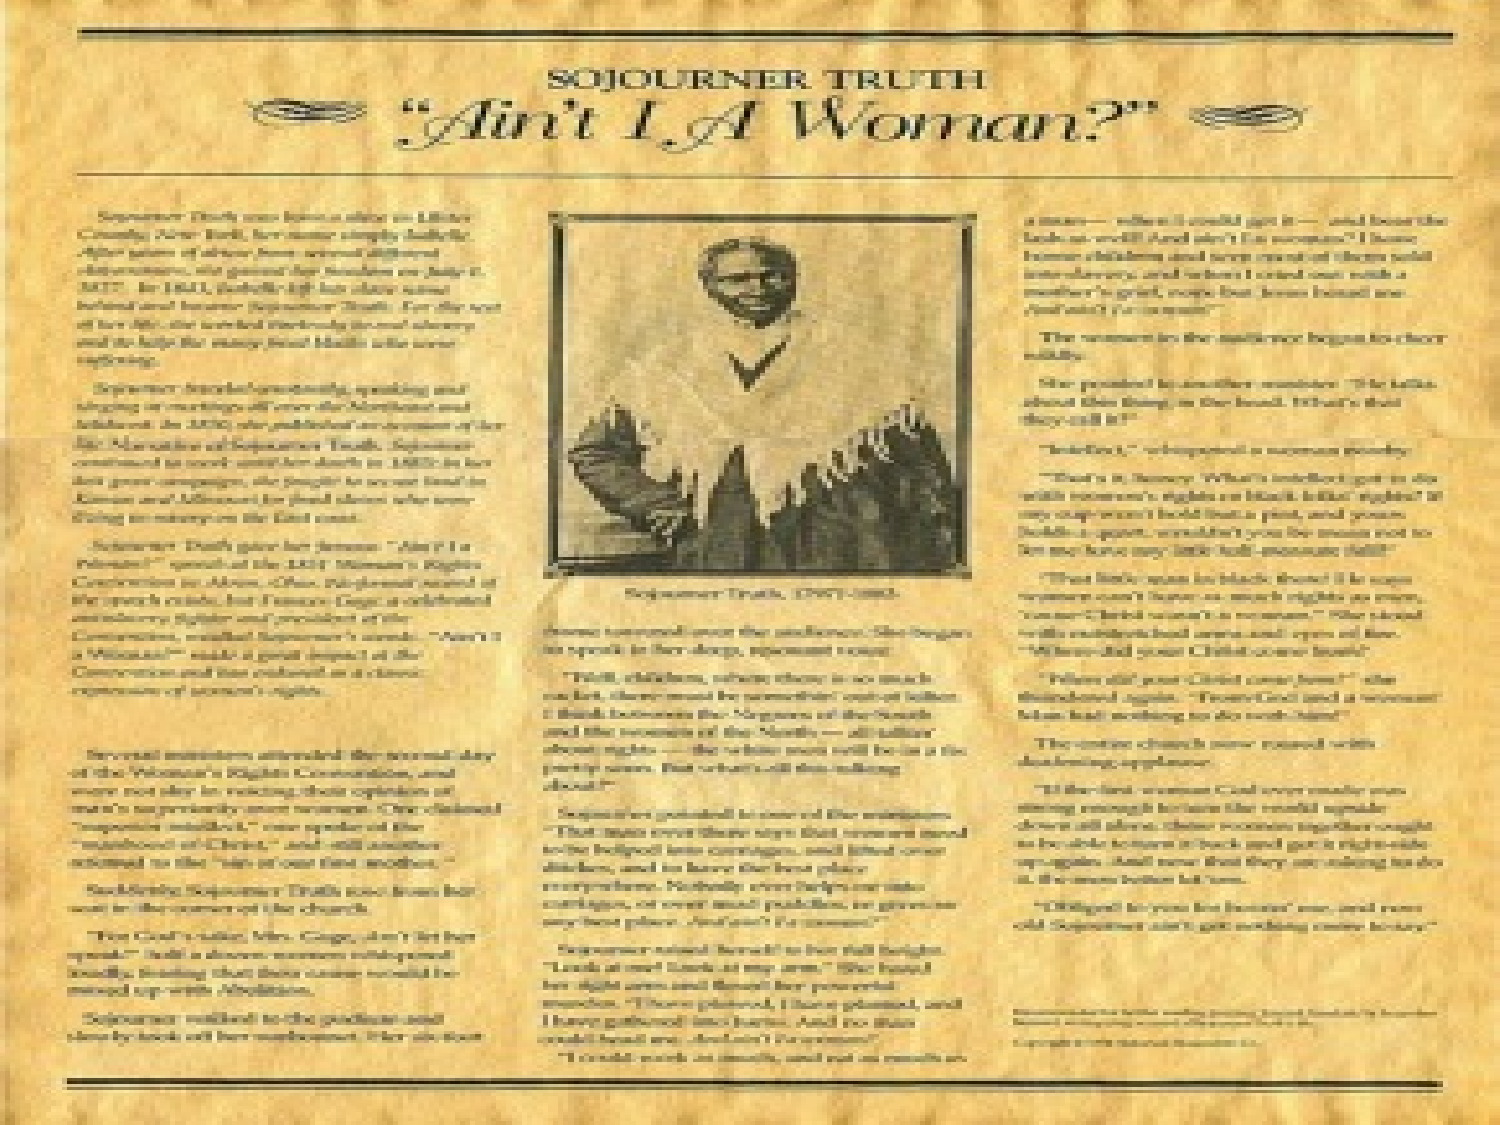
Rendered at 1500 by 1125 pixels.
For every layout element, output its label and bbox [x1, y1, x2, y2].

list [0, 0, 1500, 1125]
